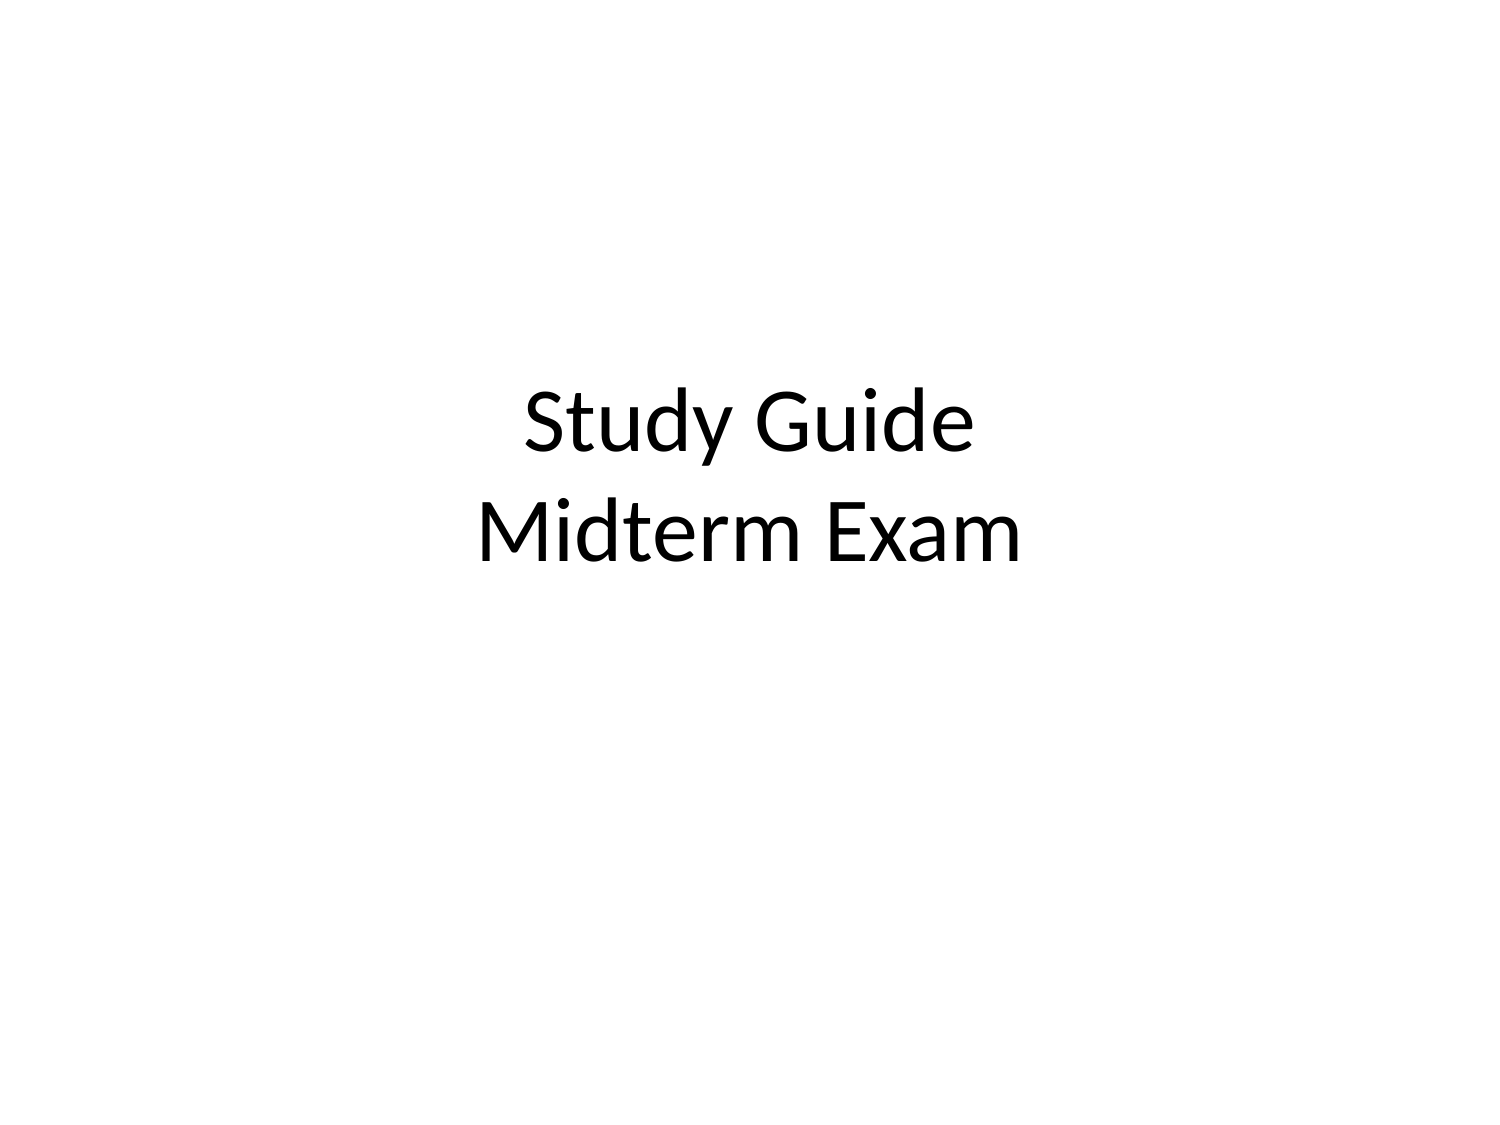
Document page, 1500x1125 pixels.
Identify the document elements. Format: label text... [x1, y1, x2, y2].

title Study Guide Midterm Exam [112, 349, 1388, 591]
